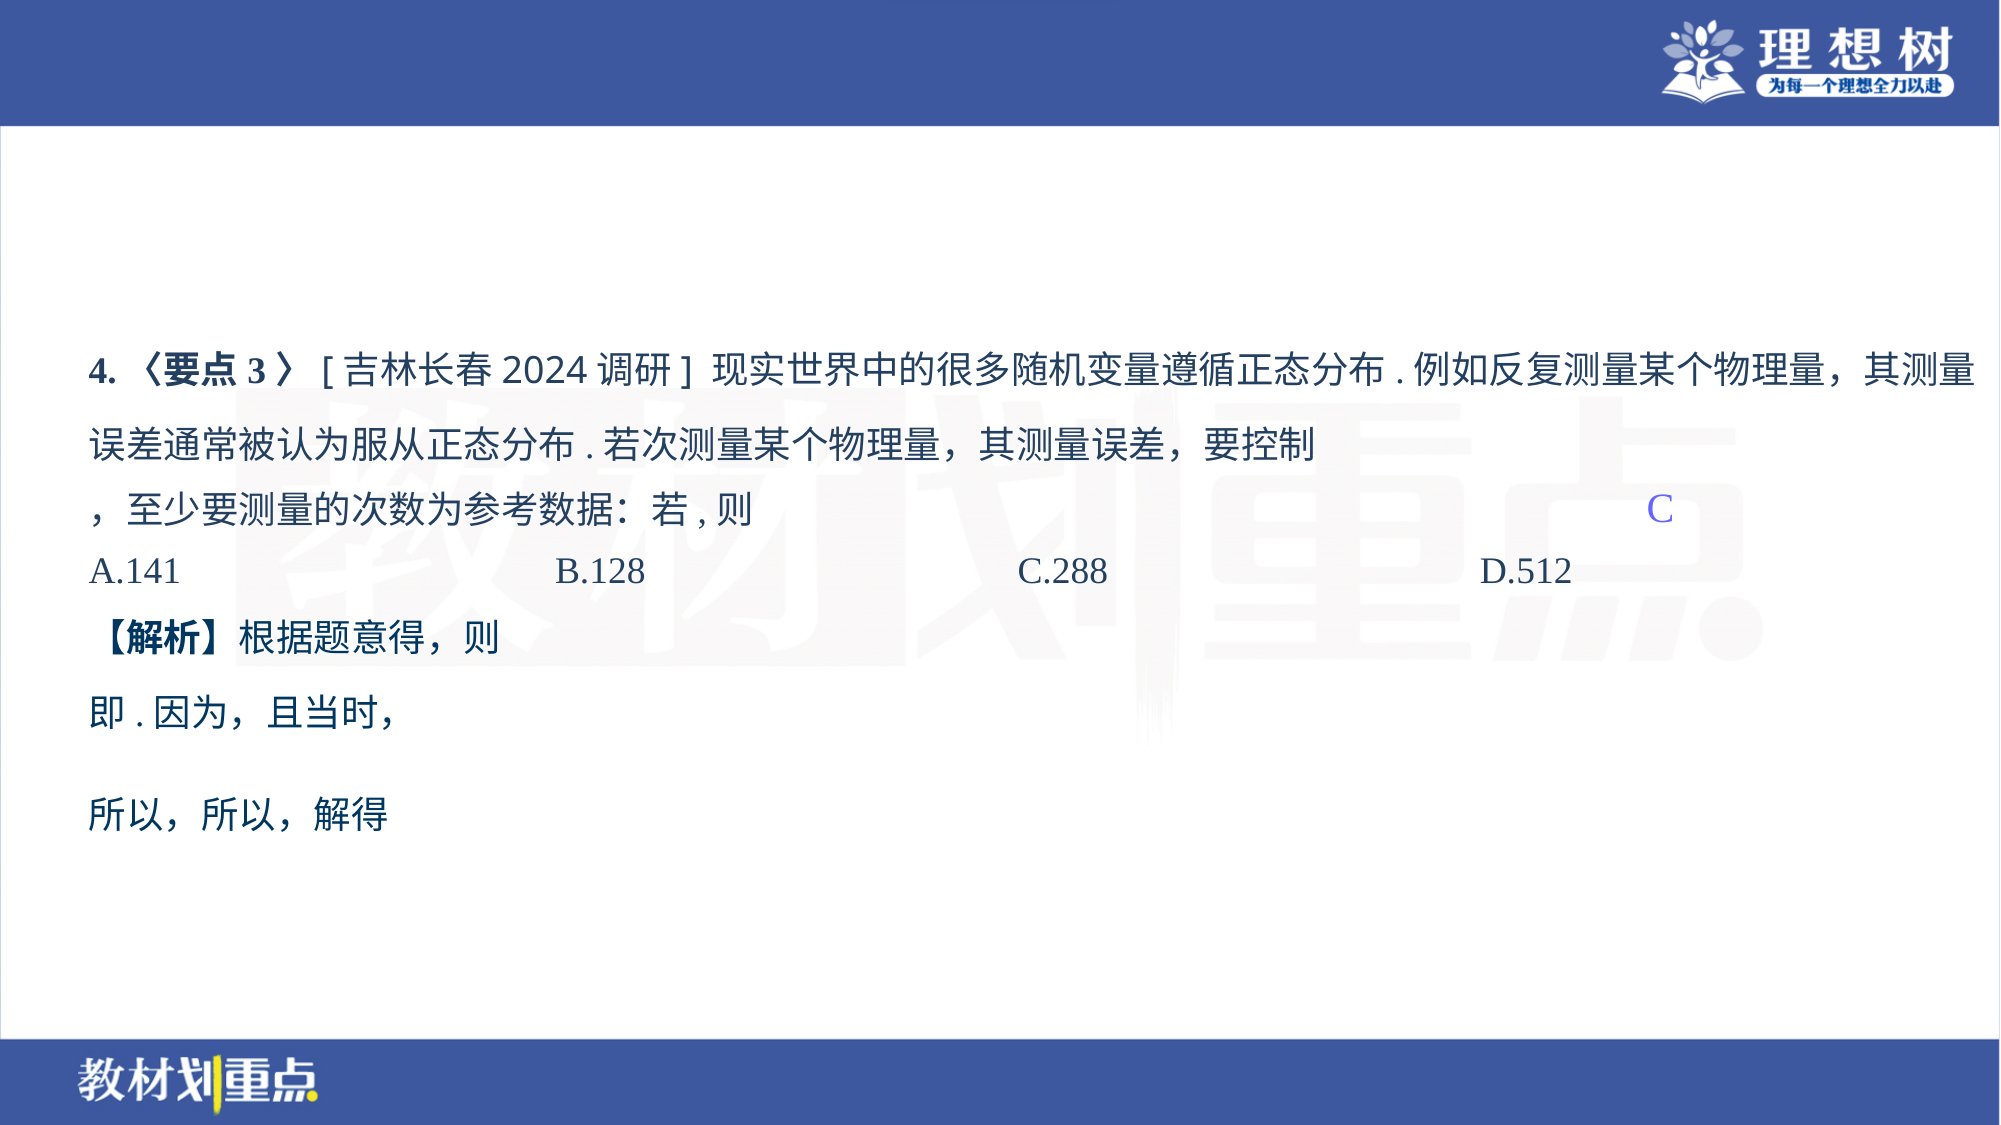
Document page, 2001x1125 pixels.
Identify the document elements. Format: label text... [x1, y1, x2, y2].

picture [0, 0, 2000, 1125]
text_box A.141 B.128 C.288 D.512 [88, 524, 1911, 584]
text_box C [1631, 478, 1690, 524]
